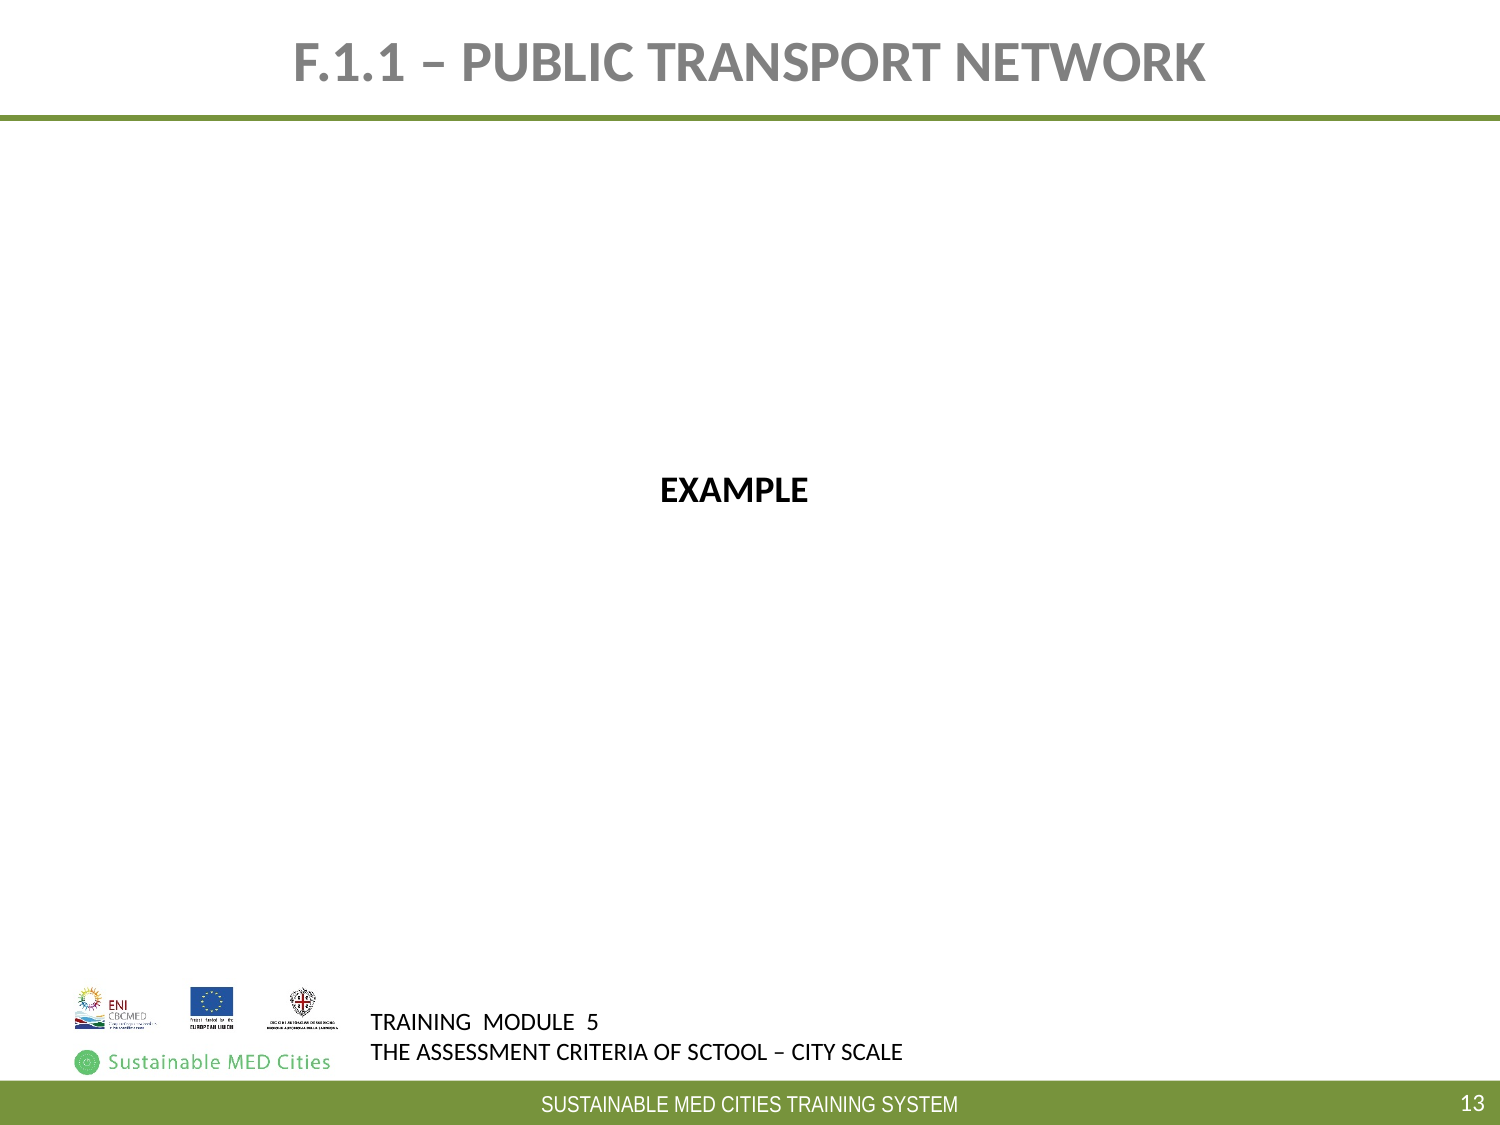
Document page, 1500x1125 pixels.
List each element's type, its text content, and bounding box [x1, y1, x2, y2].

title F.1.1 – PUBLIC TRANSPORT NETWORK [0, 0, 1500, 117]
list EXAMPLE [43, 262, 1425, 944]
slide_number 13 [1149, 1078, 1500, 1125]
picture [62, 978, 356, 1080]
